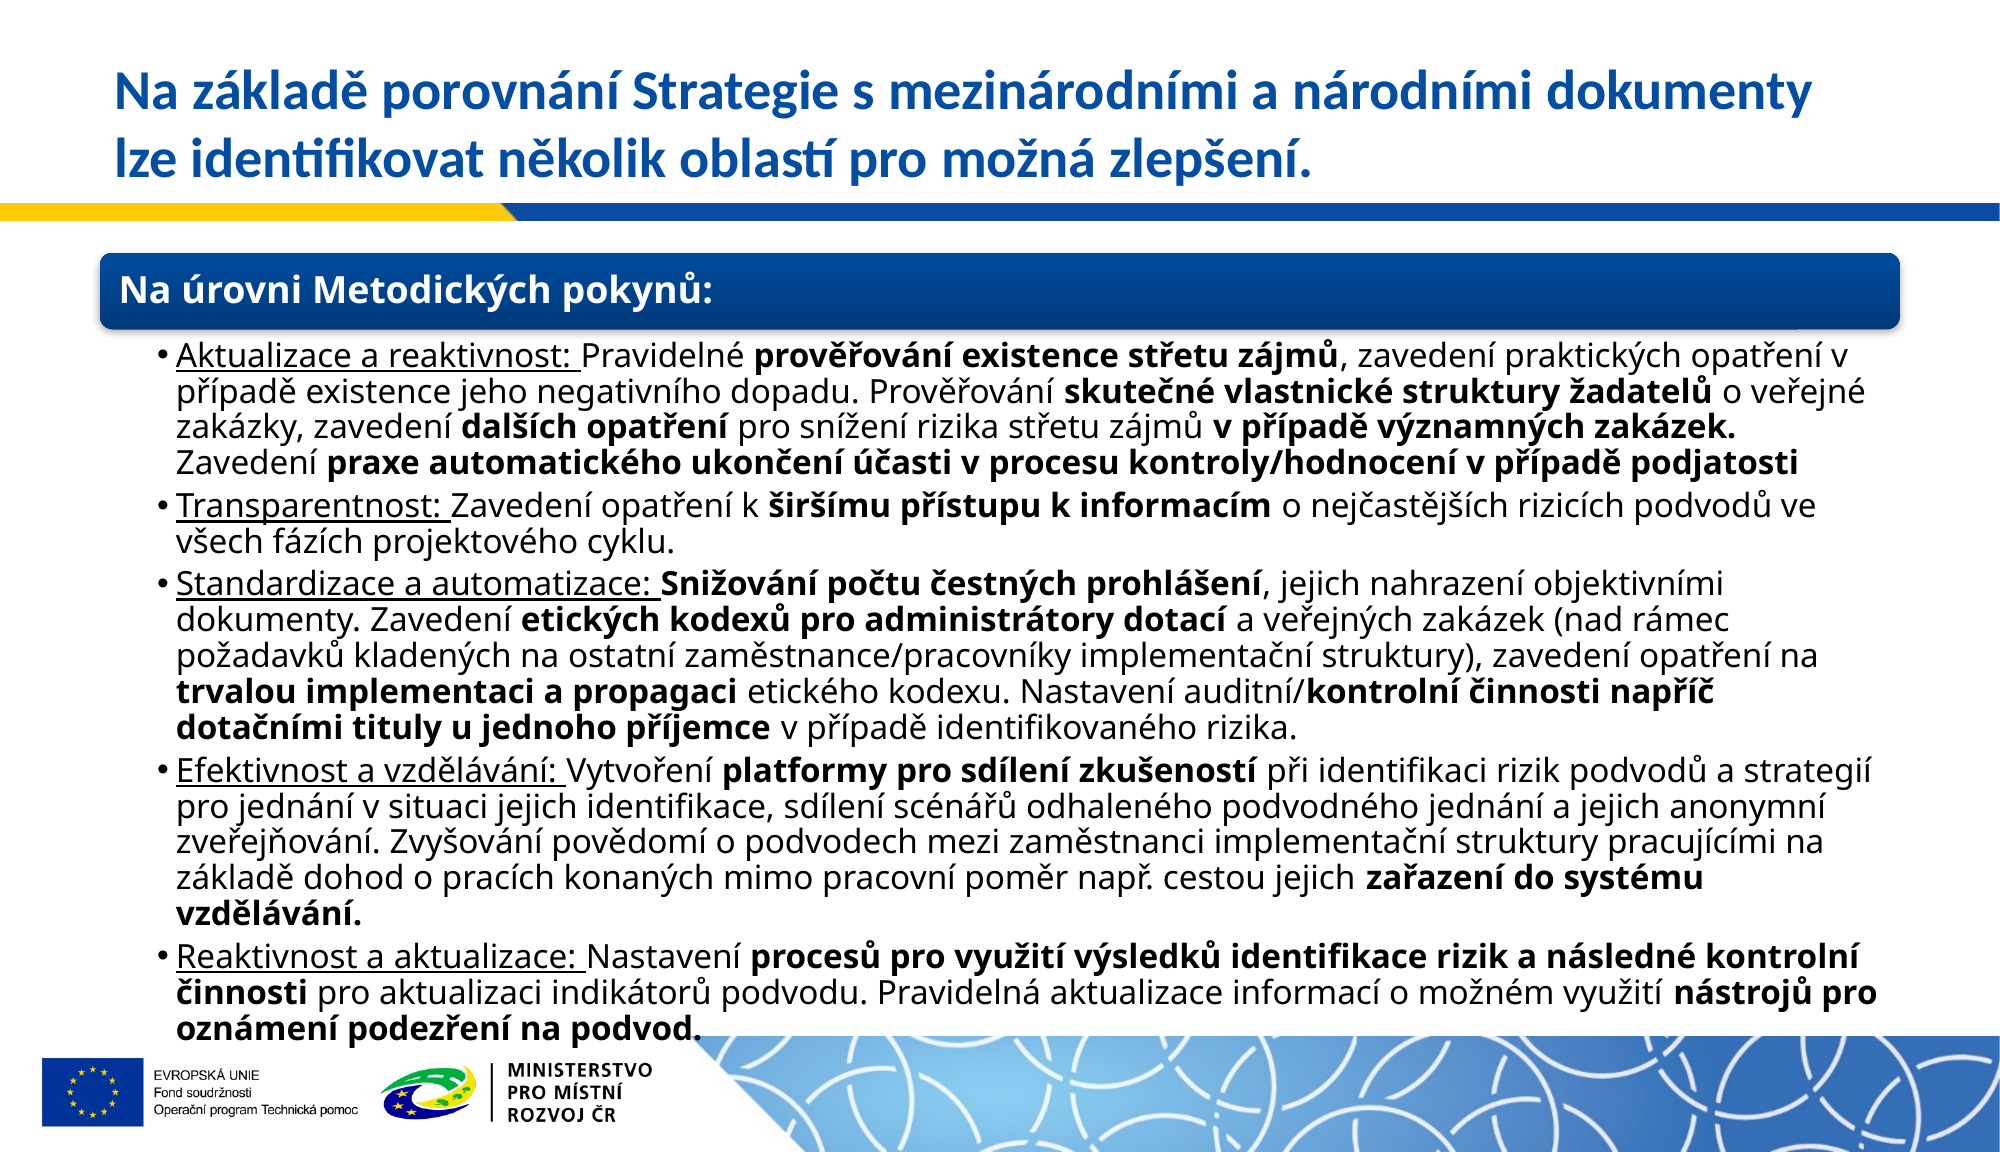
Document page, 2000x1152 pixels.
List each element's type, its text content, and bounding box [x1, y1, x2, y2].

picture [680, 1036, 2000, 1152]
picture [0, 203, 2000, 221]
picture [19, 1035, 674, 1149]
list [99, 252, 1900, 1014]
title Na základě porovnání Strategie s mezinárodními a národními dokumenty lze identifikovat několik oblastí pro možná zlepšení. [99, 46, 1900, 198]
